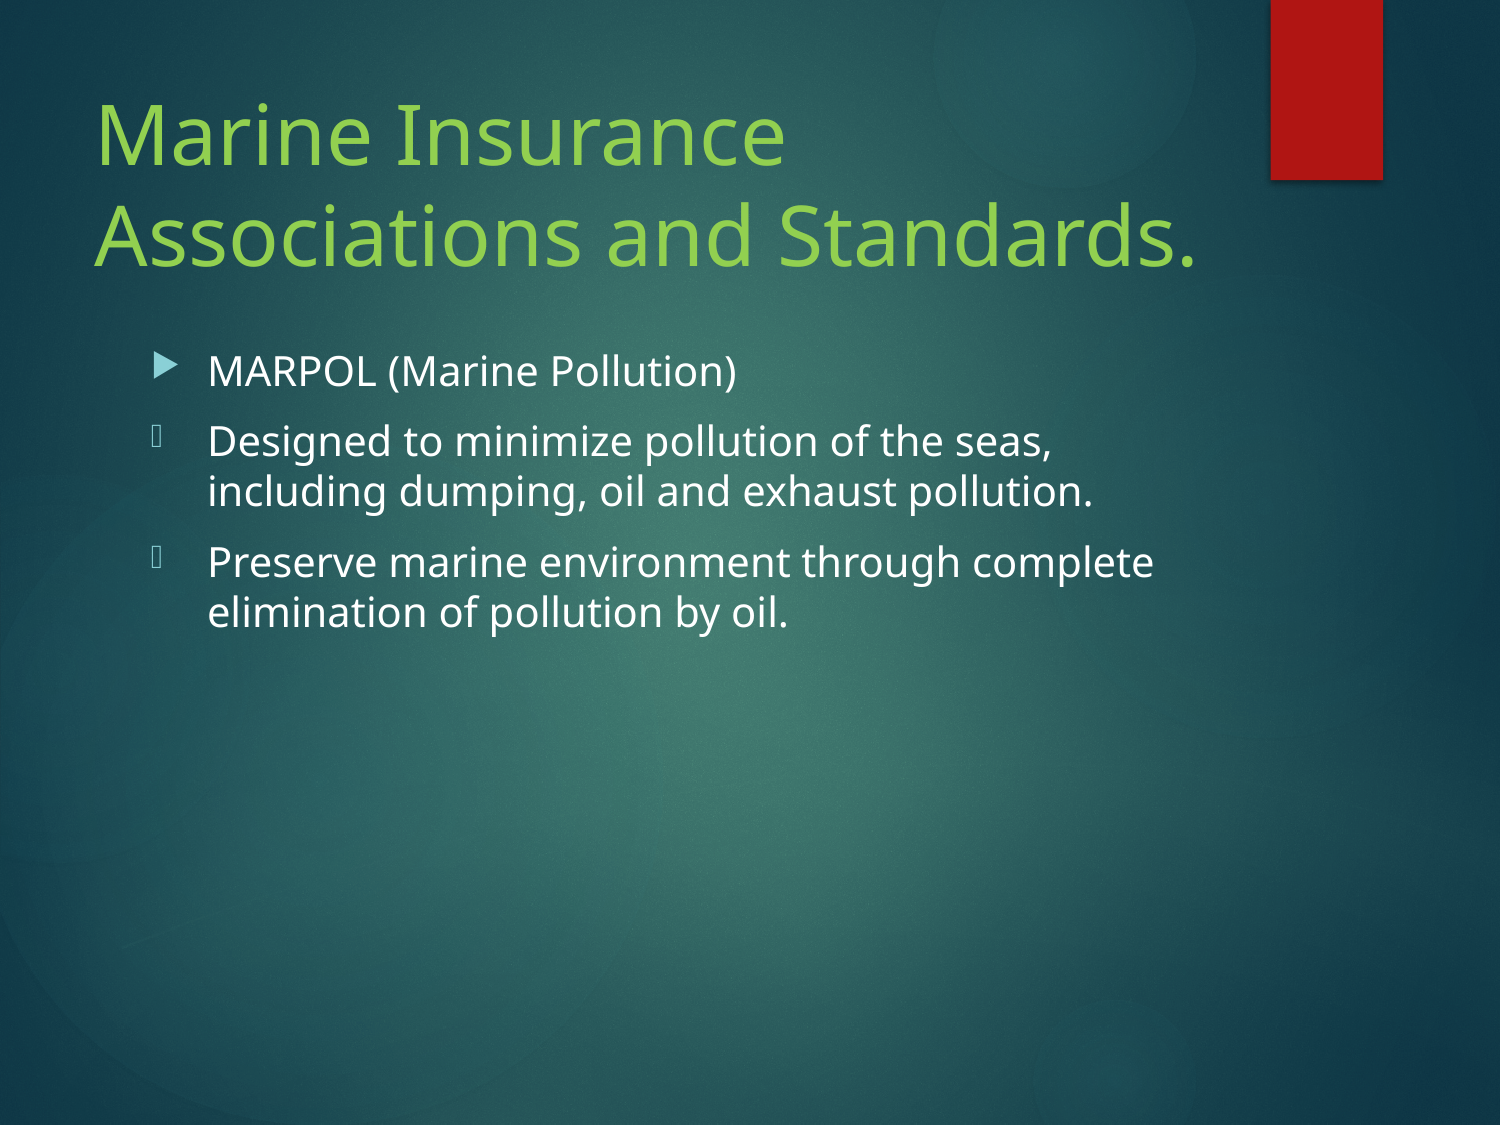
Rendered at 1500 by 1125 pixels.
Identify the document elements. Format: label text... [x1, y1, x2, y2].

list MARPOL (Marine Pollution) Designed to minimize pollution of the seas, including dumping, oil and exhaust pollution. Preserve marine environment through complete elimination of pollution by oil. [135, 336, 1237, 1025]
title Marine Insurance Associations and Standards. [79, 74, 1237, 304]
